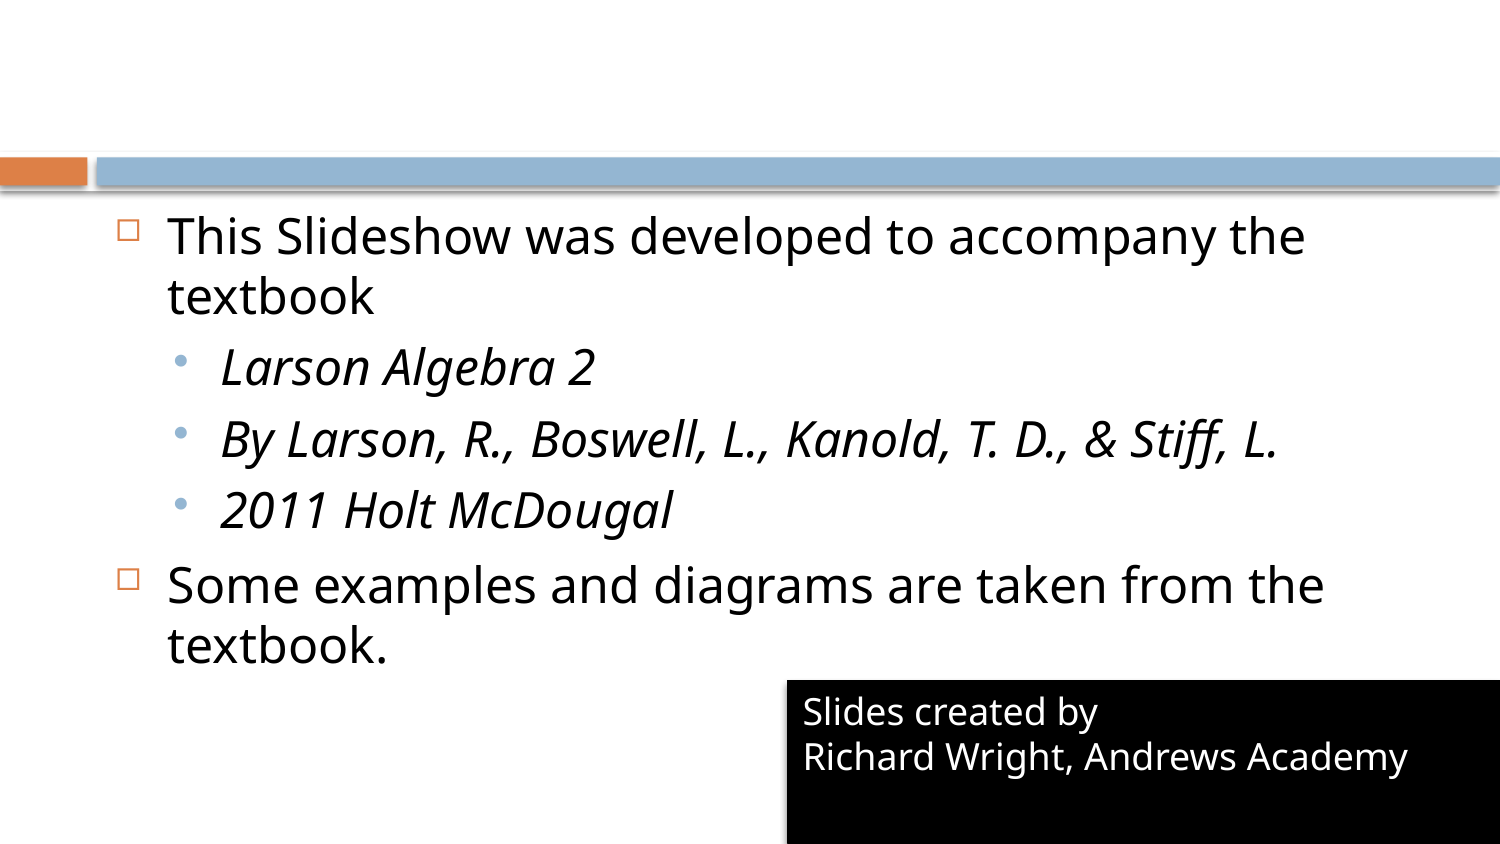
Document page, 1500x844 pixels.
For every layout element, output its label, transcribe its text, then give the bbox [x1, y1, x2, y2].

text_box Slides created by Richard Wright, Andrews Academy rwright@andrews.edu [787, 680, 1500, 844]
list This Slideshow was developed to accompany the textbook Larson Algebra 2 By Larson, R., Boswell, L., Kanold, T. D., & Stiff, L. 2011 Holt McDougal Some examples and diagrams are taken from the textbook. [100, 196, 1438, 750]
